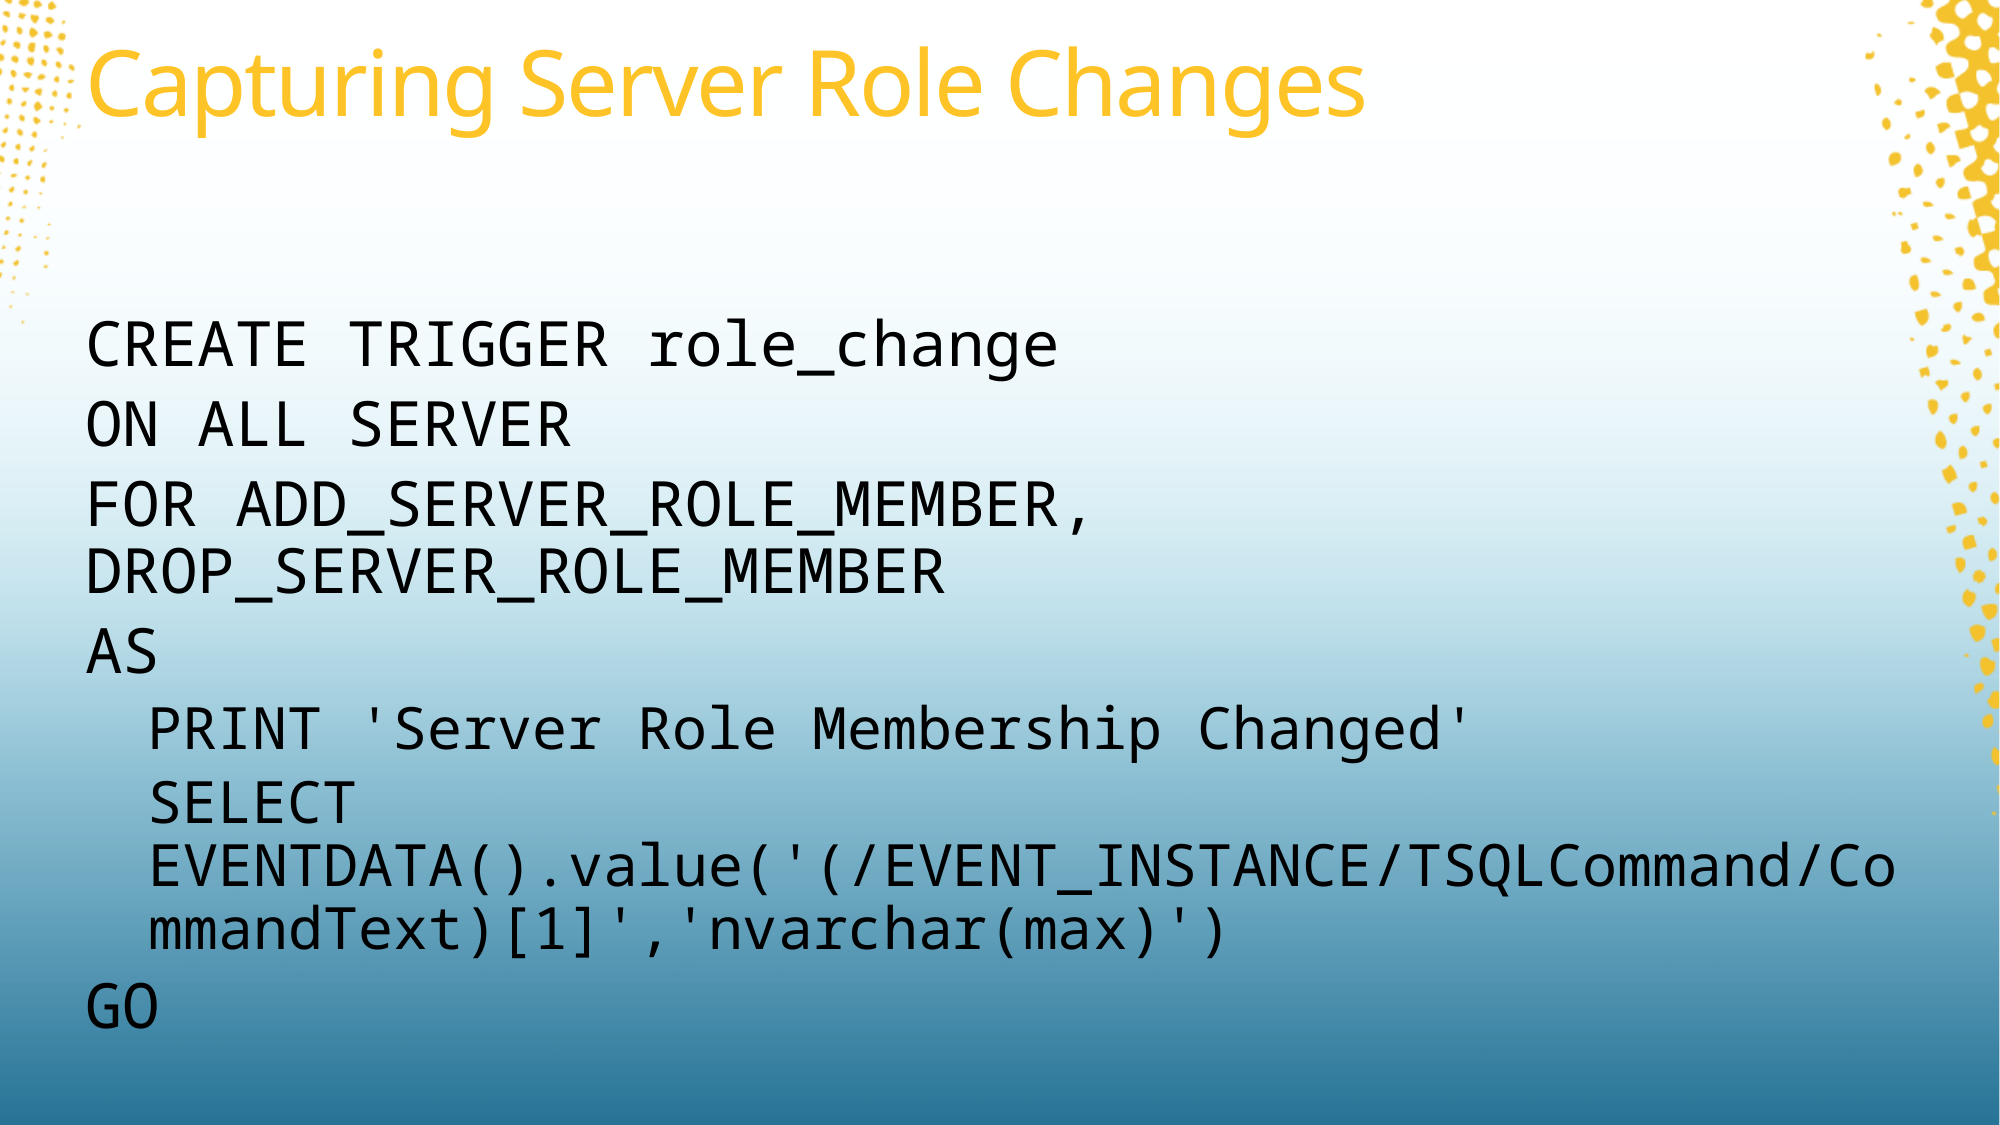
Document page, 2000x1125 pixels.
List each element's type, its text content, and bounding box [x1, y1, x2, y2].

title Capturing Server Role Changes [85, 37, 1914, 138]
picture [0, 0, 2000, 1125]
list CREATE TRIGGER role_change ON ALL SERVER FOR ADD_SERVER_ROLE_MEMBER, DROP_SERVER_ROLE_MEMBER AS PRINT 'Server Role Membership Changed' SELECT EVENTDATA().value('(/EVENT_INSTANCE/TSQLCommand/CommandText)[1]','nvarchar(max)') GO [85, 312, 1914, 1101]
